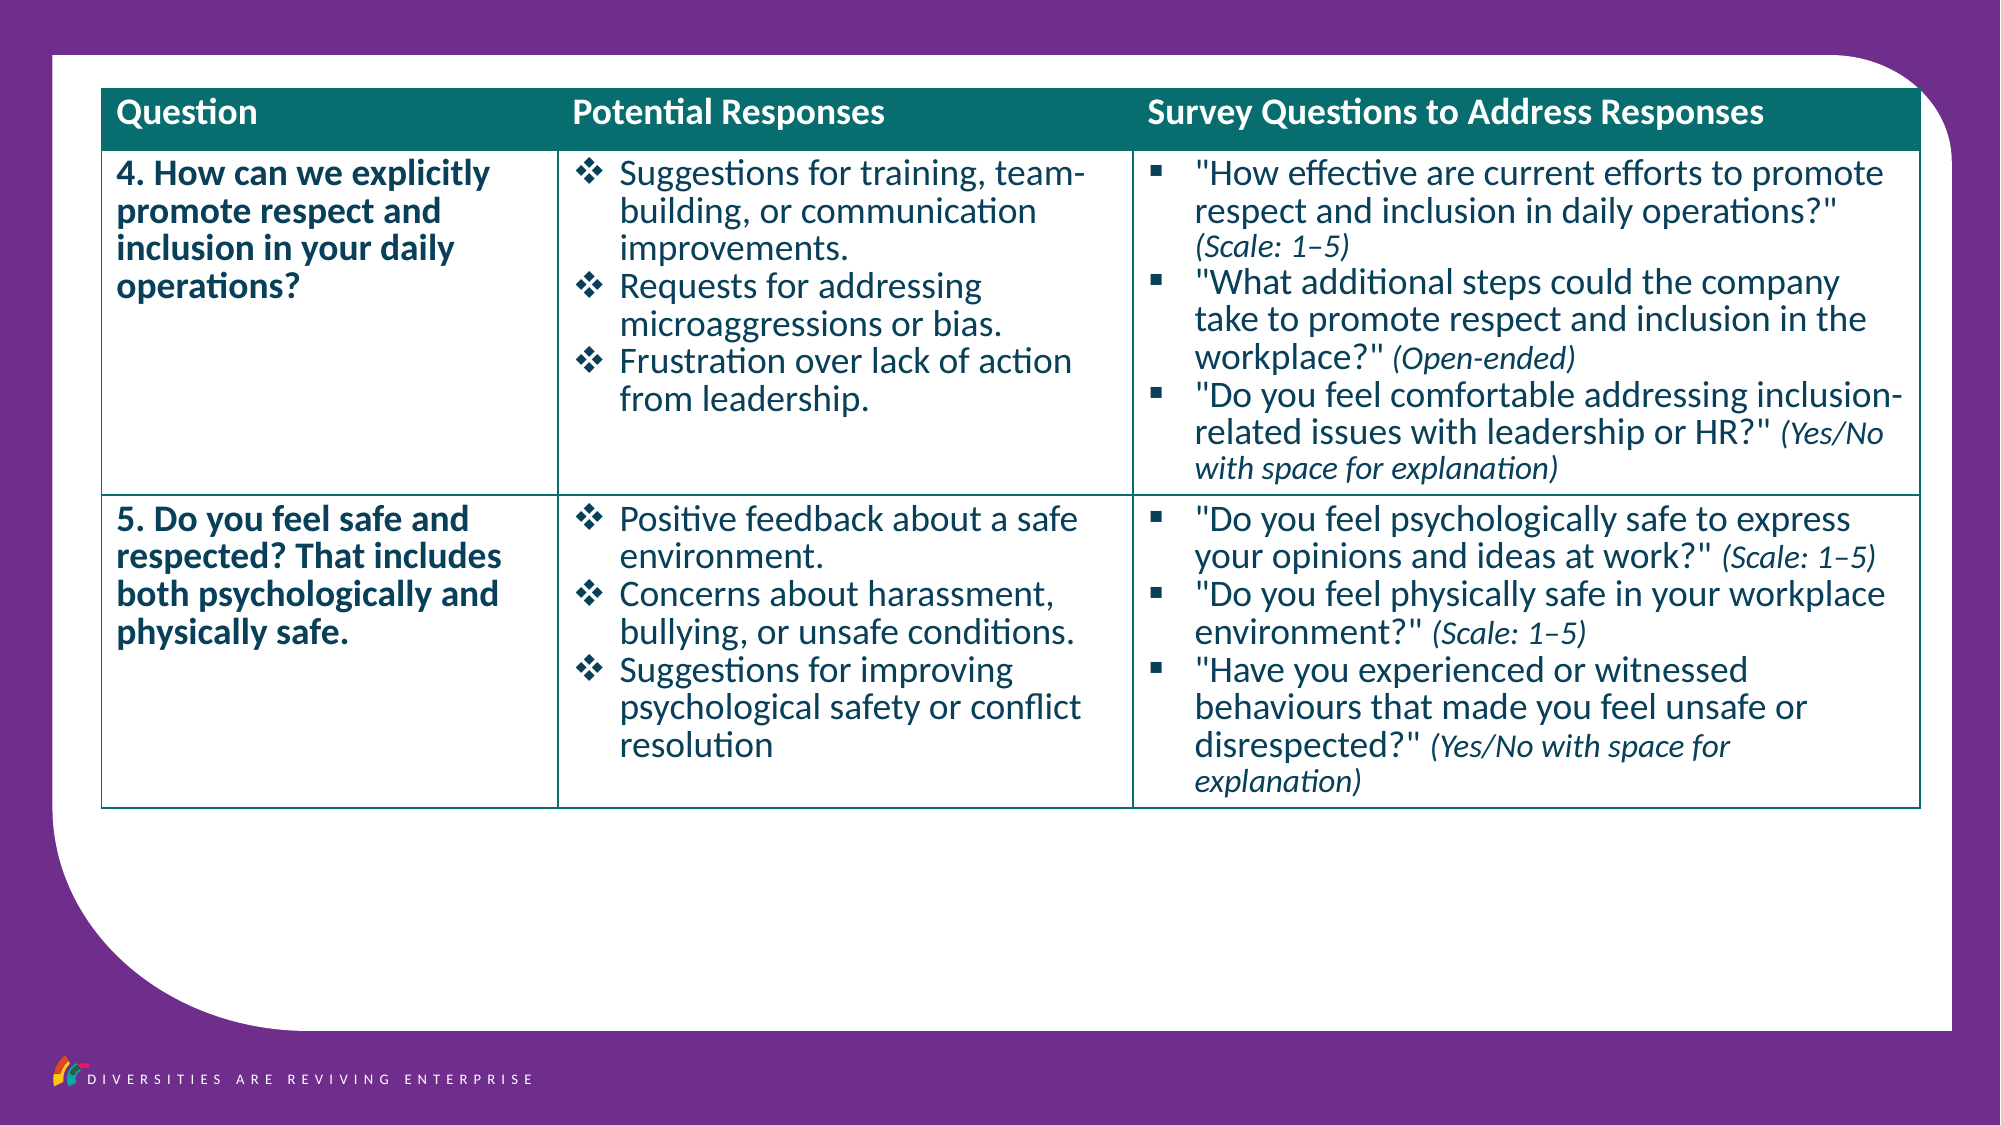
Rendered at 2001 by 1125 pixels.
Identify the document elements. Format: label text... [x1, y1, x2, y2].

table_cell Suggestions for training, team-building, or communication improvements. Requests for addressing microaggressions or bias. Frustration over lack of action from leadership. [559, 151, 1132, 494]
table_header Survey Questions to Address Responses [1134, 90, 1919, 149]
table_cell "Do you feel psychologically safe to express your opinions and ideas at work?" (Scale: 1–5) "Do you feel physically safe in your workplace environment?" (Scale: 1–5) "Have you experienced or witnessed behaviours that made you feel unsafe or disrespected?" (Yes/No with space for explanation) [1134, 496, 1919, 807]
table_cell Positive feedback about a safe environment. Concerns about harassment, bullying, or unsafe conditions. Suggestions for improving psychological safety or conflict resolution [559, 496, 1132, 807]
table_header Potential Responses [559, 90, 1132, 149]
table_cell "How effective are current efforts to promote respect and inclusion in daily operations?" (Scale: 1–5) "What additional steps could the company take to promote respect and inclusion in the workplace?" (Open-ended) "Do you feel comfortable addressing inclusion-related issues with leadership or HR?" (Yes/No with space for explanation) [1134, 151, 1919, 494]
table_cell 5. Do you feel safe and respected? That includes both psychologically and physically safe. [102, 496, 557, 807]
table_cell 4. How can we explicitly promote respect and inclusion in your daily operations? [102, 151, 557, 494]
table_header Question [102, 90, 557, 149]
